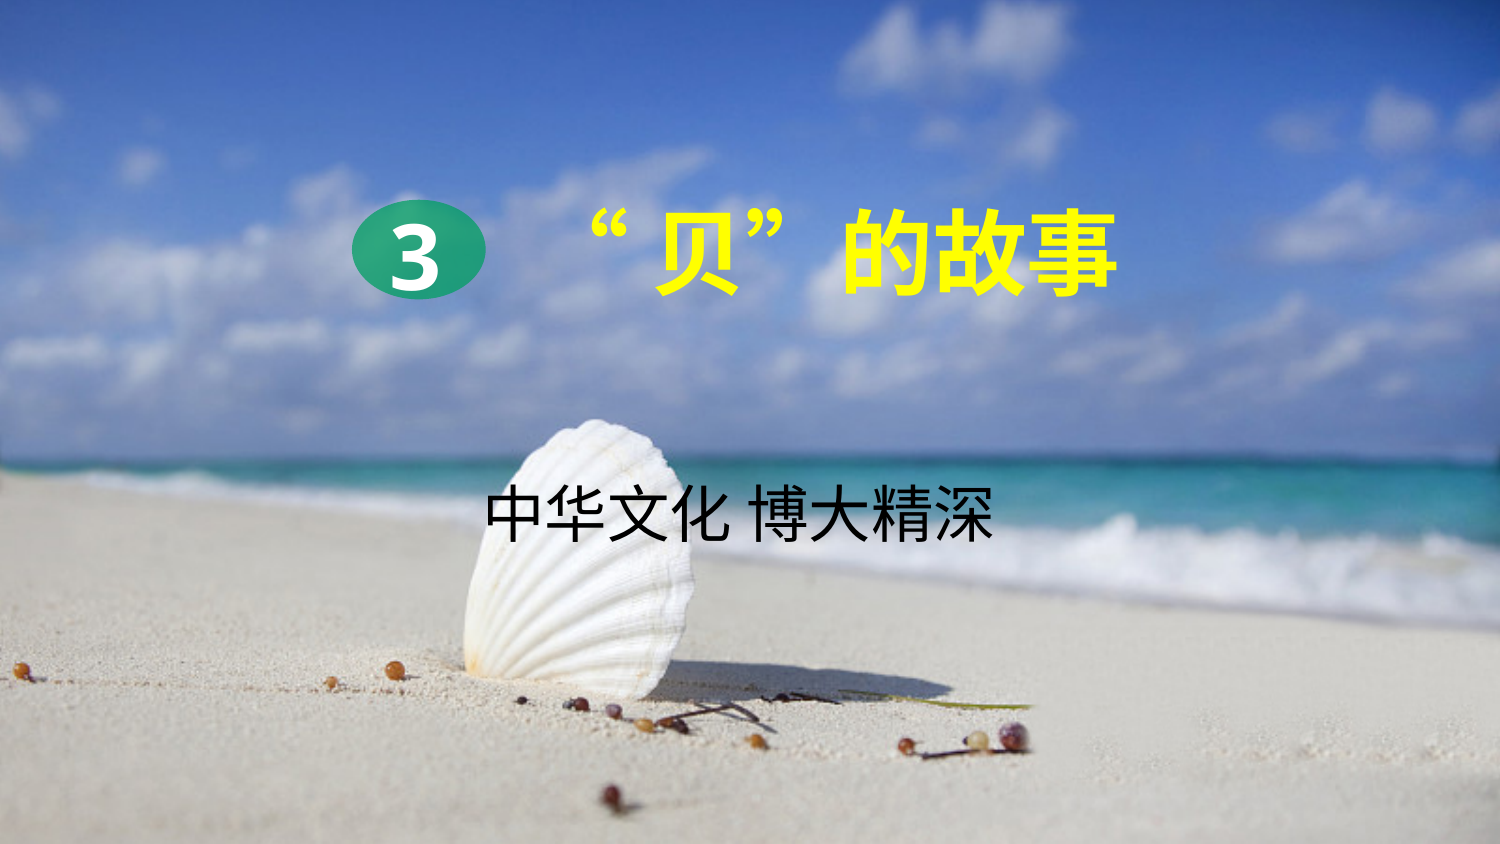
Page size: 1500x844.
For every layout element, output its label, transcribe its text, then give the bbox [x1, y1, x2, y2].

picture [0, 0, 1500, 844]
text_box 中华文化 博大精深 [471, 469, 1058, 556]
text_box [333, 186, 1162, 318]
